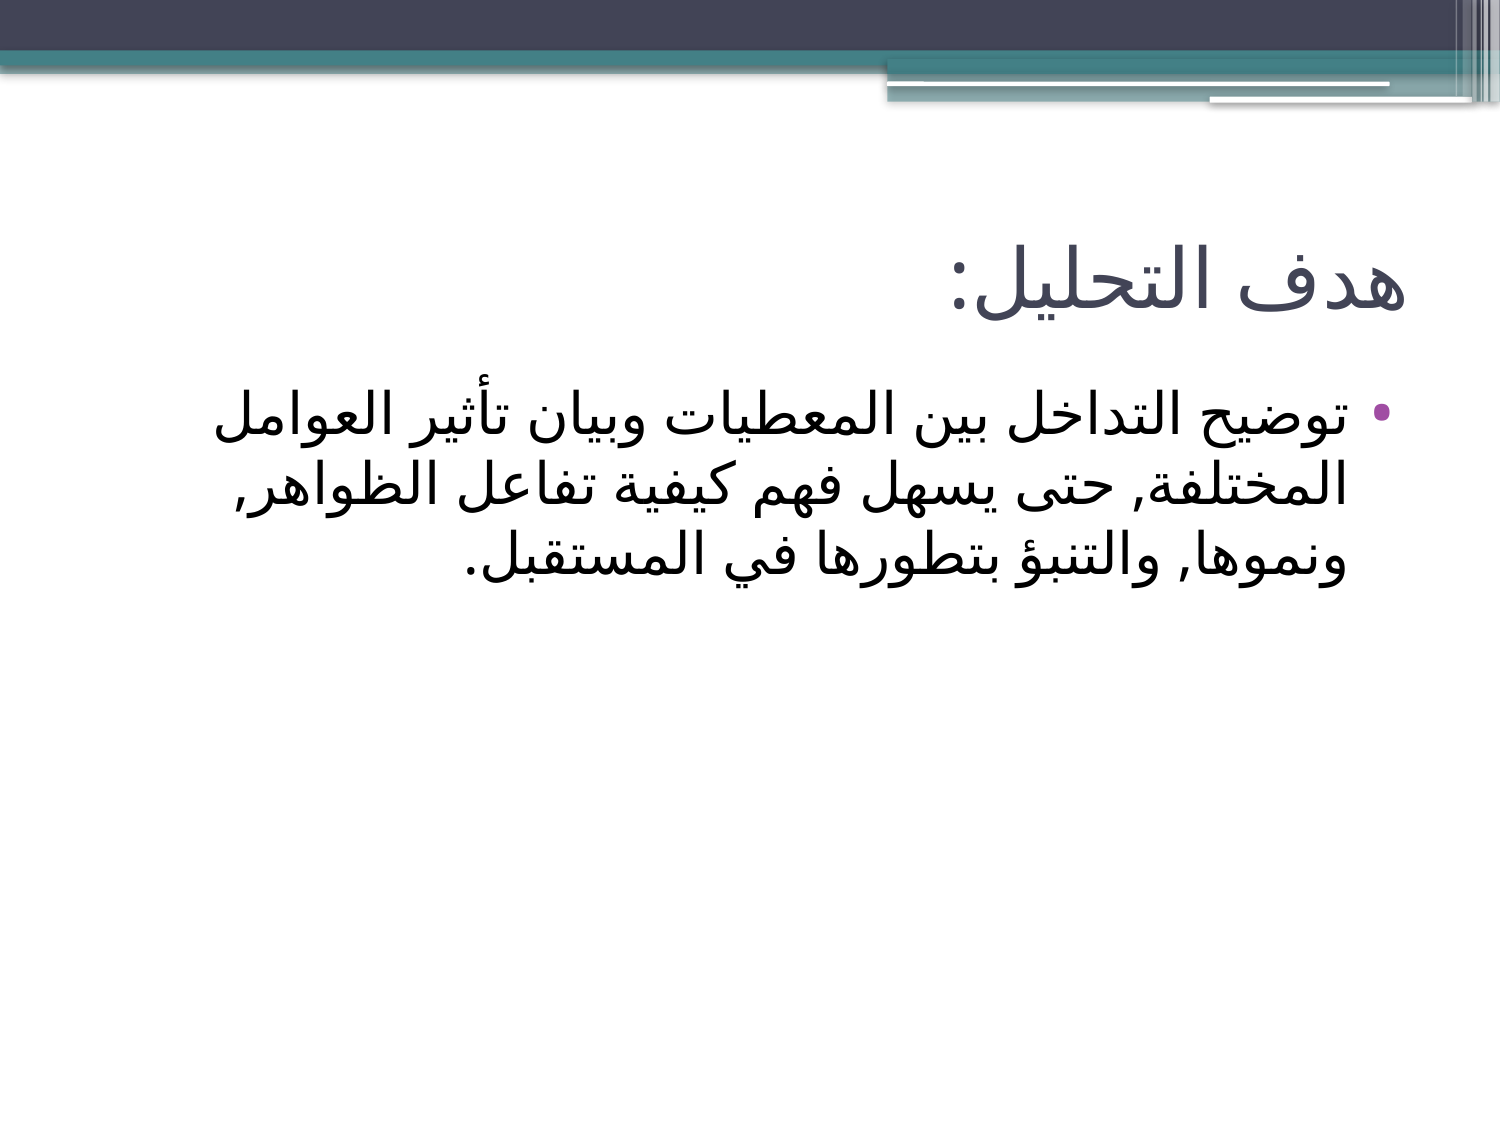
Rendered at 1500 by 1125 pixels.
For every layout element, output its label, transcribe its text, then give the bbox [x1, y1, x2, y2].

title هدف التحليل: [75, 187, 1425, 363]
list توضيح التداخل بين المعطيات وبيان تأثير العوامل المختلفة, حتى يسهل فهم كيفية تفاعل الظواهر, ونموها, والتنبؤ بتطورها في المستقبل. [75, 368, 1425, 1079]
